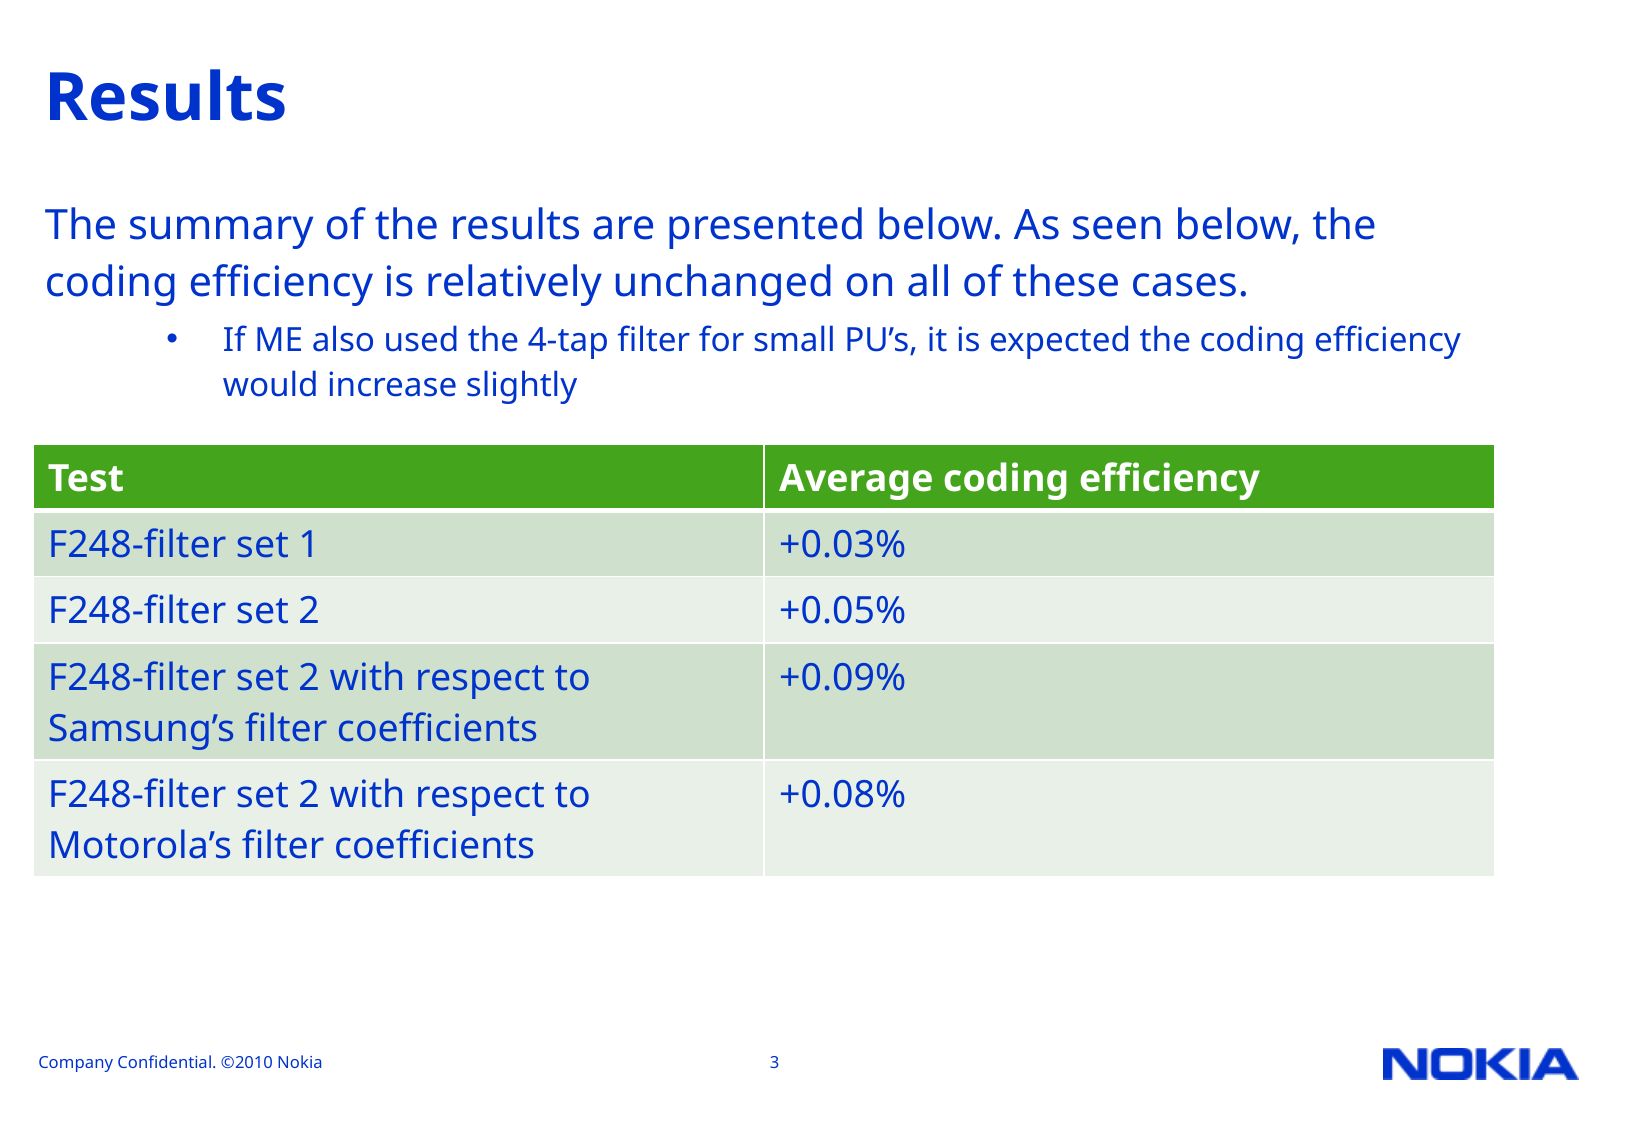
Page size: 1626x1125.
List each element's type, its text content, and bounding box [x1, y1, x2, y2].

table_cell +0.08% [765, 761, 1494, 876]
picture [1383, 1048, 1579, 1080]
table_cell +0.05% [765, 577, 1494, 642]
table_cell F248-filter set 2 with respect to Motorola’s filter coefficients [34, 761, 763, 876]
table_cell F248-filter set 2 [34, 577, 763, 642]
title Results [29, 0, 1493, 187]
table_cell F248-filter set 1 [34, 516, 763, 576]
table_cell +0.03% [765, 513, 1494, 576]
text_box The summary of the results are presented below. As seen below, the coding efficiency is relatively unchanged on all of these cases. If ME also used the 4-tap filter for small PU’s, it is expected the coding efficiency would increase slightly [29, 187, 1493, 516]
table_cell +0.09% [765, 644, 1494, 759]
table_cell F248-filter set 2 with respect to Samsung’s filter coefficients [34, 644, 763, 759]
